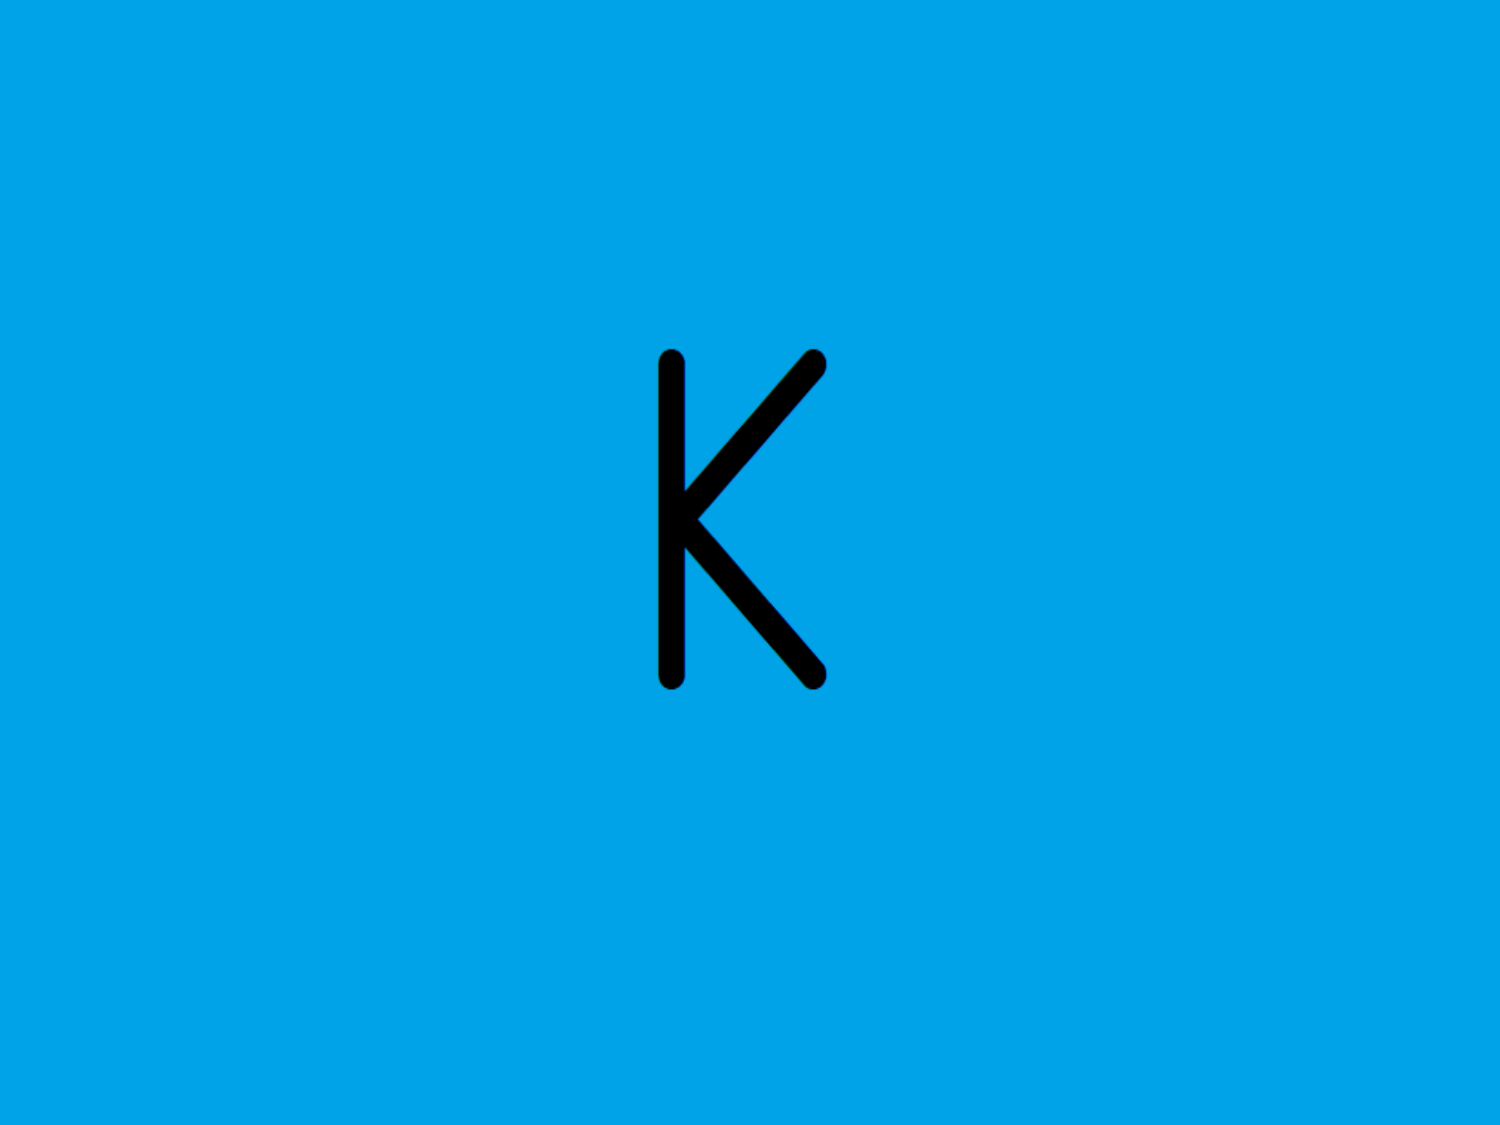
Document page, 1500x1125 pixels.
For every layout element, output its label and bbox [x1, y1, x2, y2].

picture [658, 350, 827, 689]
